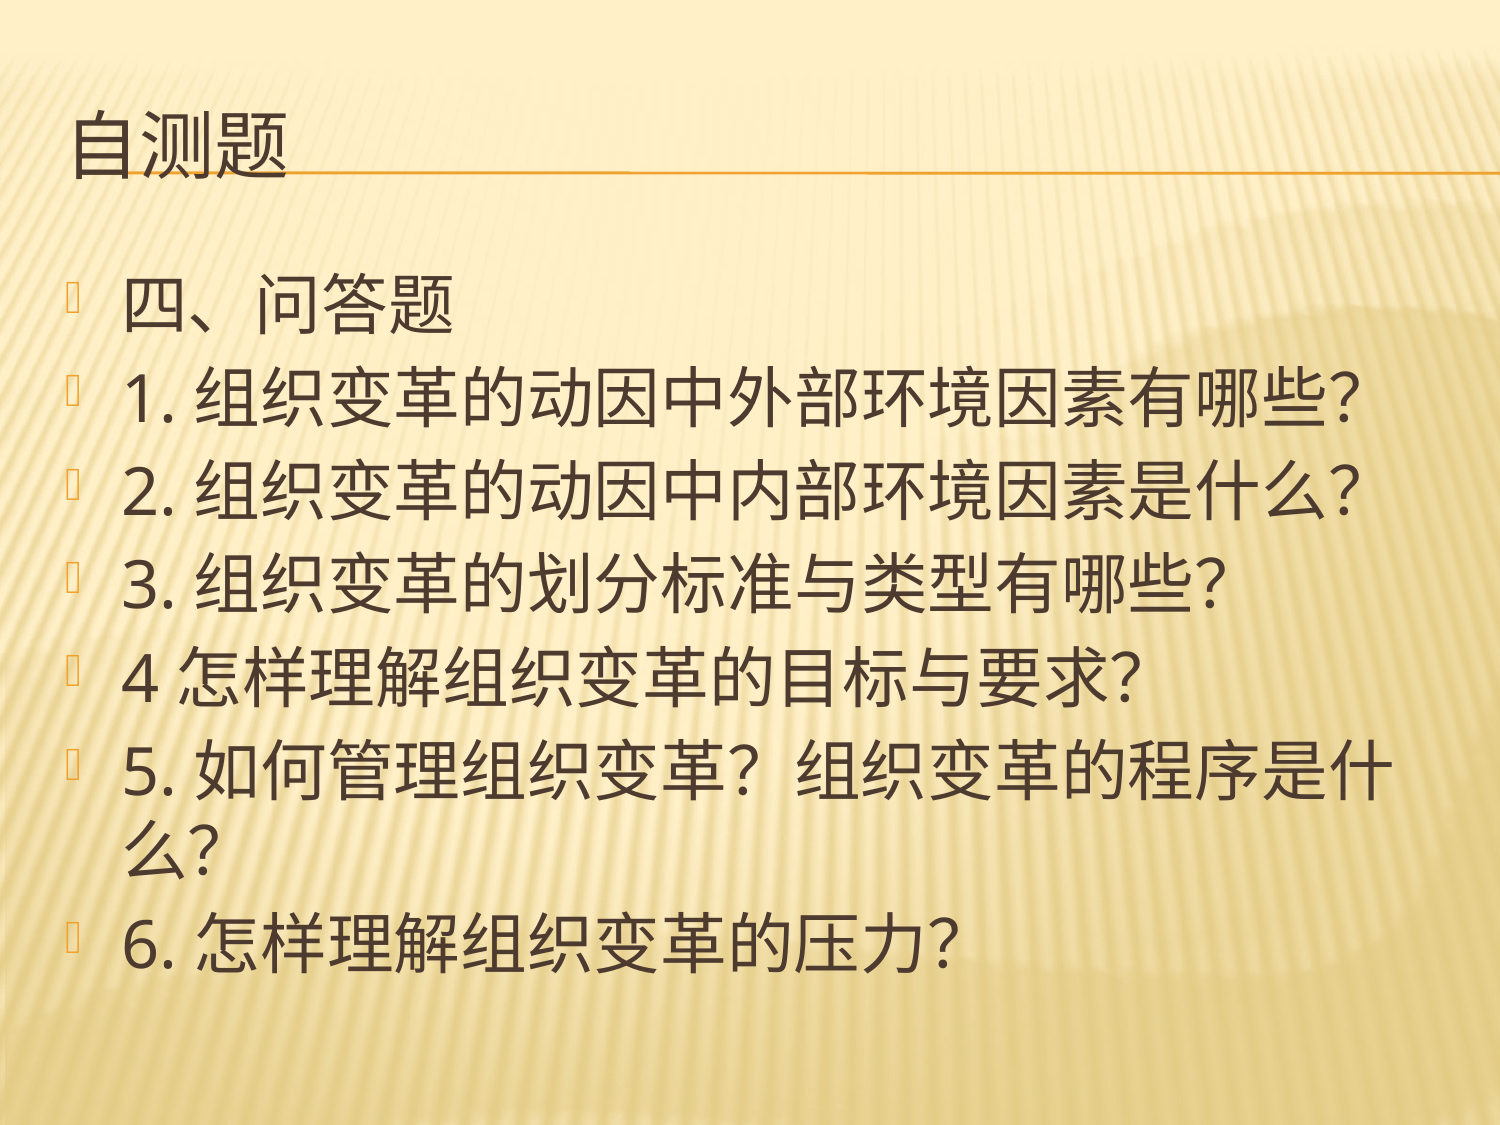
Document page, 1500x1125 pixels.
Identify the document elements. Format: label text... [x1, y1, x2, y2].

title 自测题 [50, 75, 1475, 213]
list 四、问答题 1.组织变革的动因中外部环境因素有哪些？ 2.组织变革的动因中内部环境因素是什么？ 3.组织变革的划分标准与类型有哪些？ 4怎样理解组织变革的目标与要求？ 5.如何管理组织变革？组织变革的程序是什么？ 6.怎样理解组织变革的压力？ [49, 254, 1476, 998]
